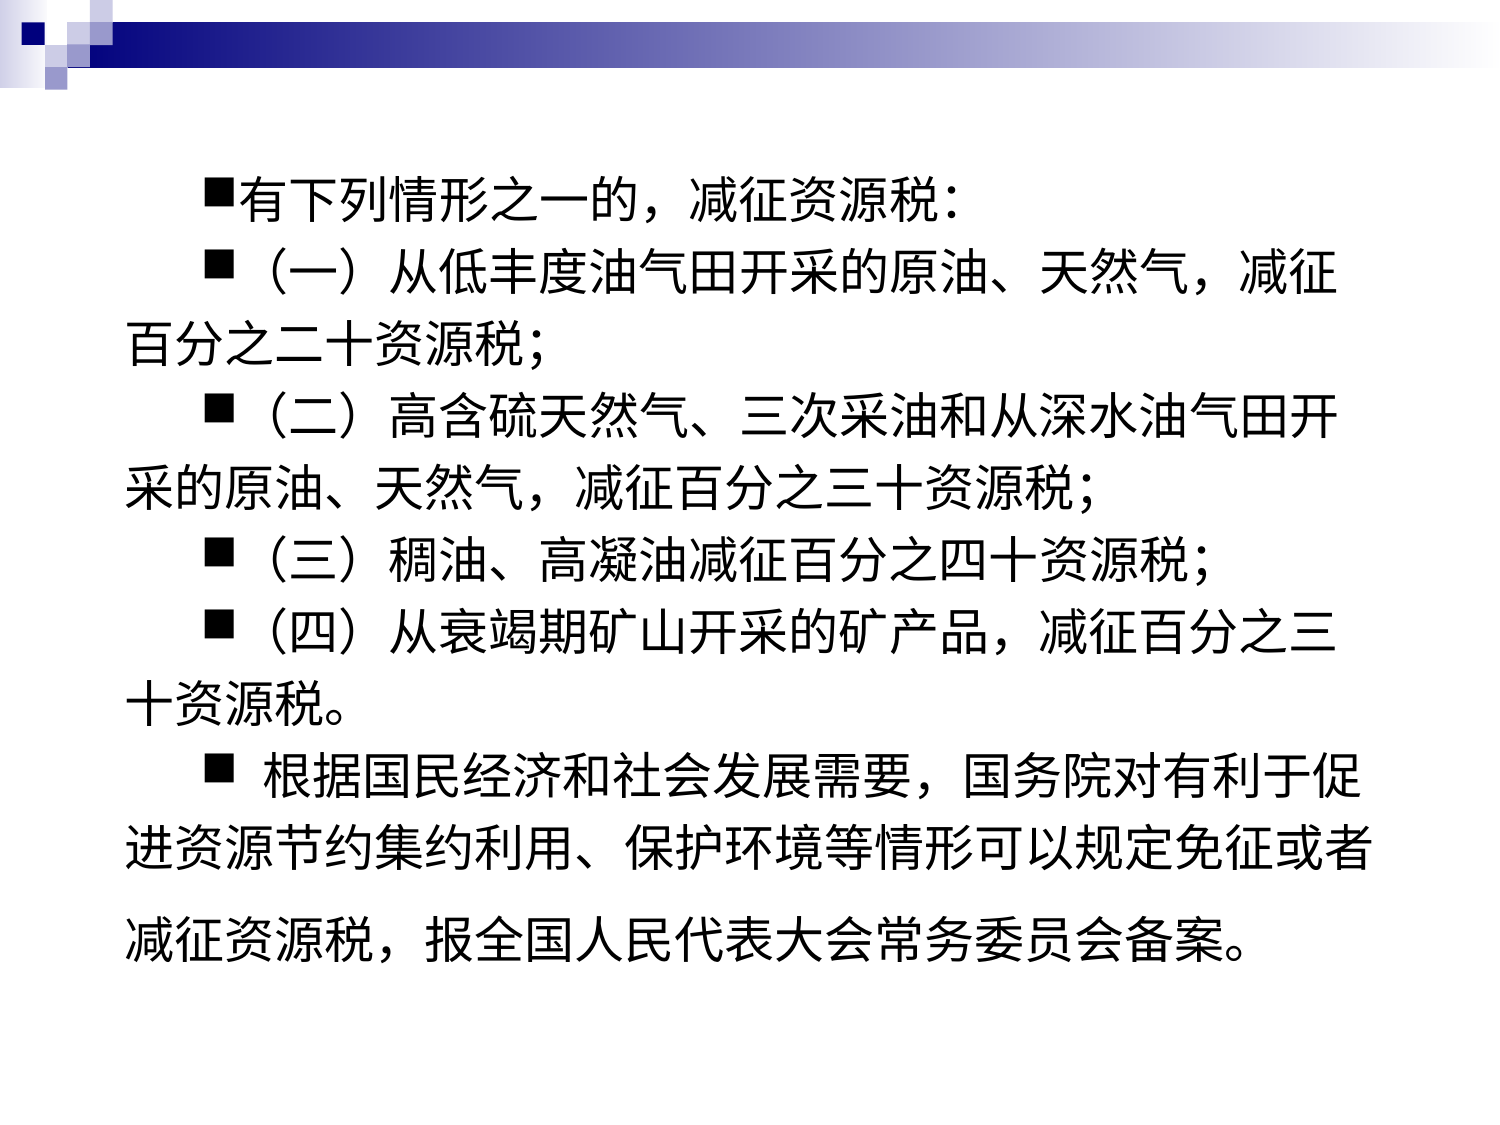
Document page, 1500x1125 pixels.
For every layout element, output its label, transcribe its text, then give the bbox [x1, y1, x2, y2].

list 有下列情形之一的，减征资源税： （一）从低丰度油气田开采的原油、天然气，减征百分之二十资源税； （二）高含硫天然气、三次采油和从深水油气田开采的原油、天然气，减征百分之三十资源税； （三）稠油、高凝油减征百分之四十资源税； （四）从衰竭期矿山开采的矿产品，减征百分之三十资源税。 根据国民经济和社会发展需要，国务院对有利于促进资源节约集约利用、保护环境等情形可以规定免征或者减征资源税，报全国人民代表大会常务委员会备案。 [52, 148, 1404, 787]
